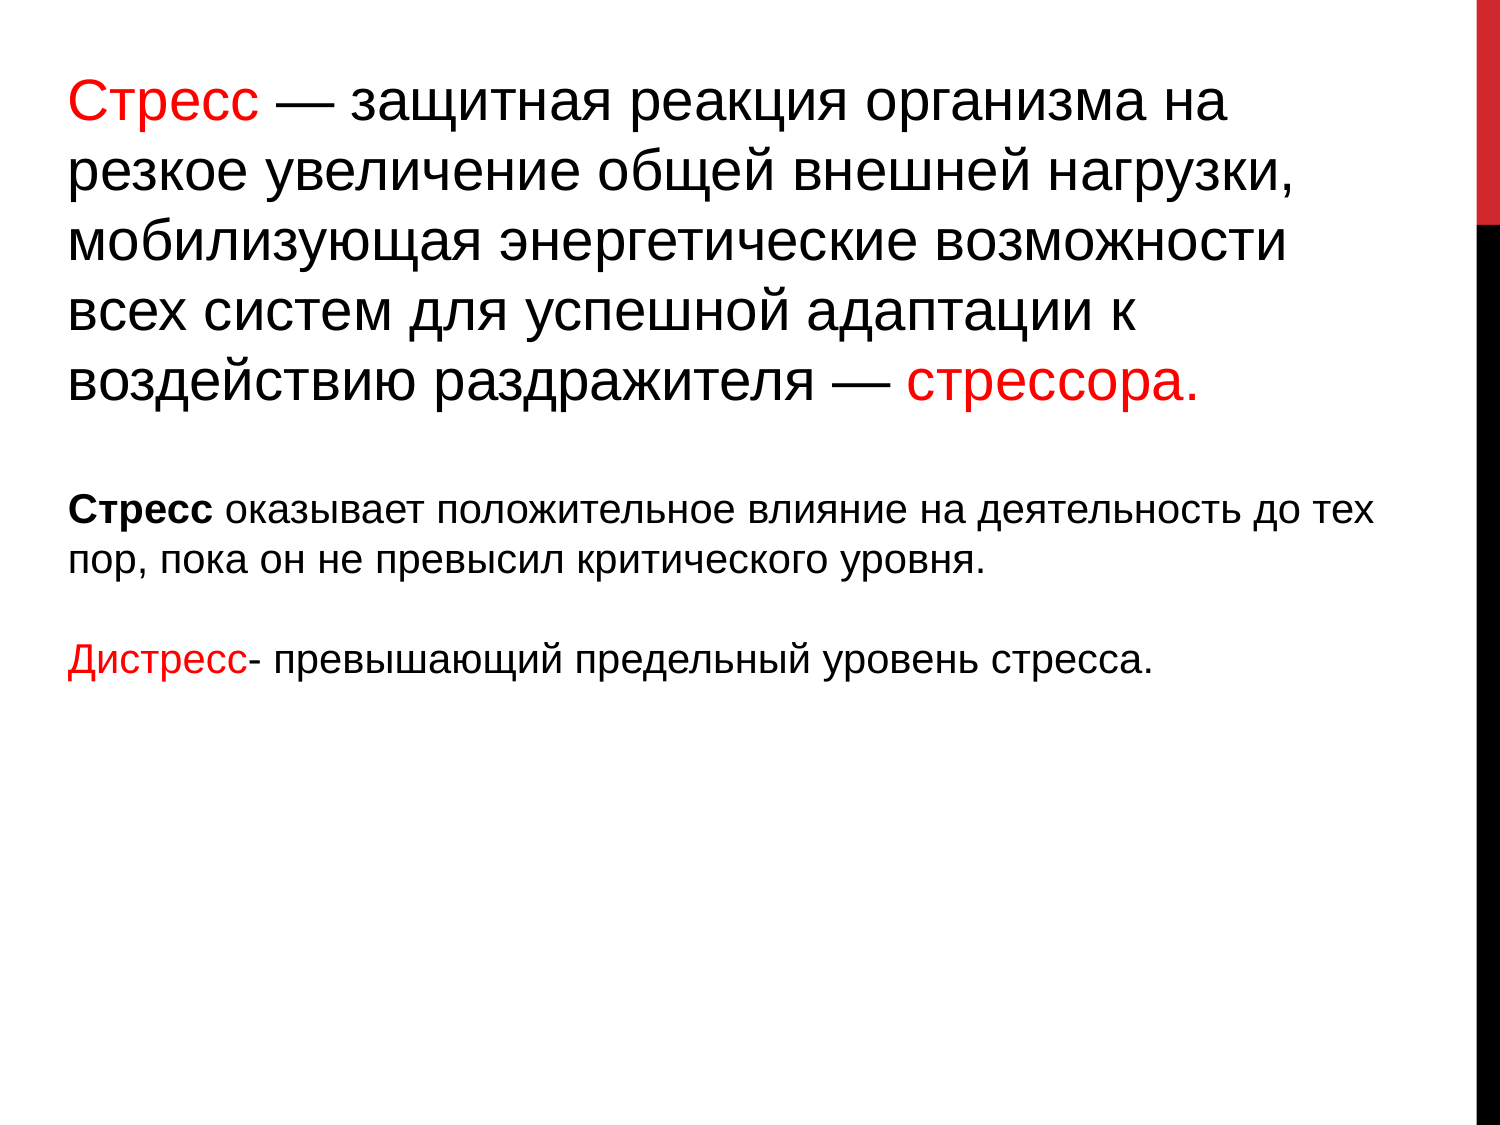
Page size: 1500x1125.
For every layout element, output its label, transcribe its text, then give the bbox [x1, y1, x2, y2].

text_box Стресс — защитная реакция организма на резкое увеличение общей внешней нагрузки, мобилизующая энергетические возможности всех систем для успешной адаптации к воздействию раздражителя — стрессора. Стресс оказывает положительное влияние на деятельность до тех пор, пока он не превысил критического уровня. Дистресс- превышающий предельный уровень стресса. [53, 54, 1436, 690]
